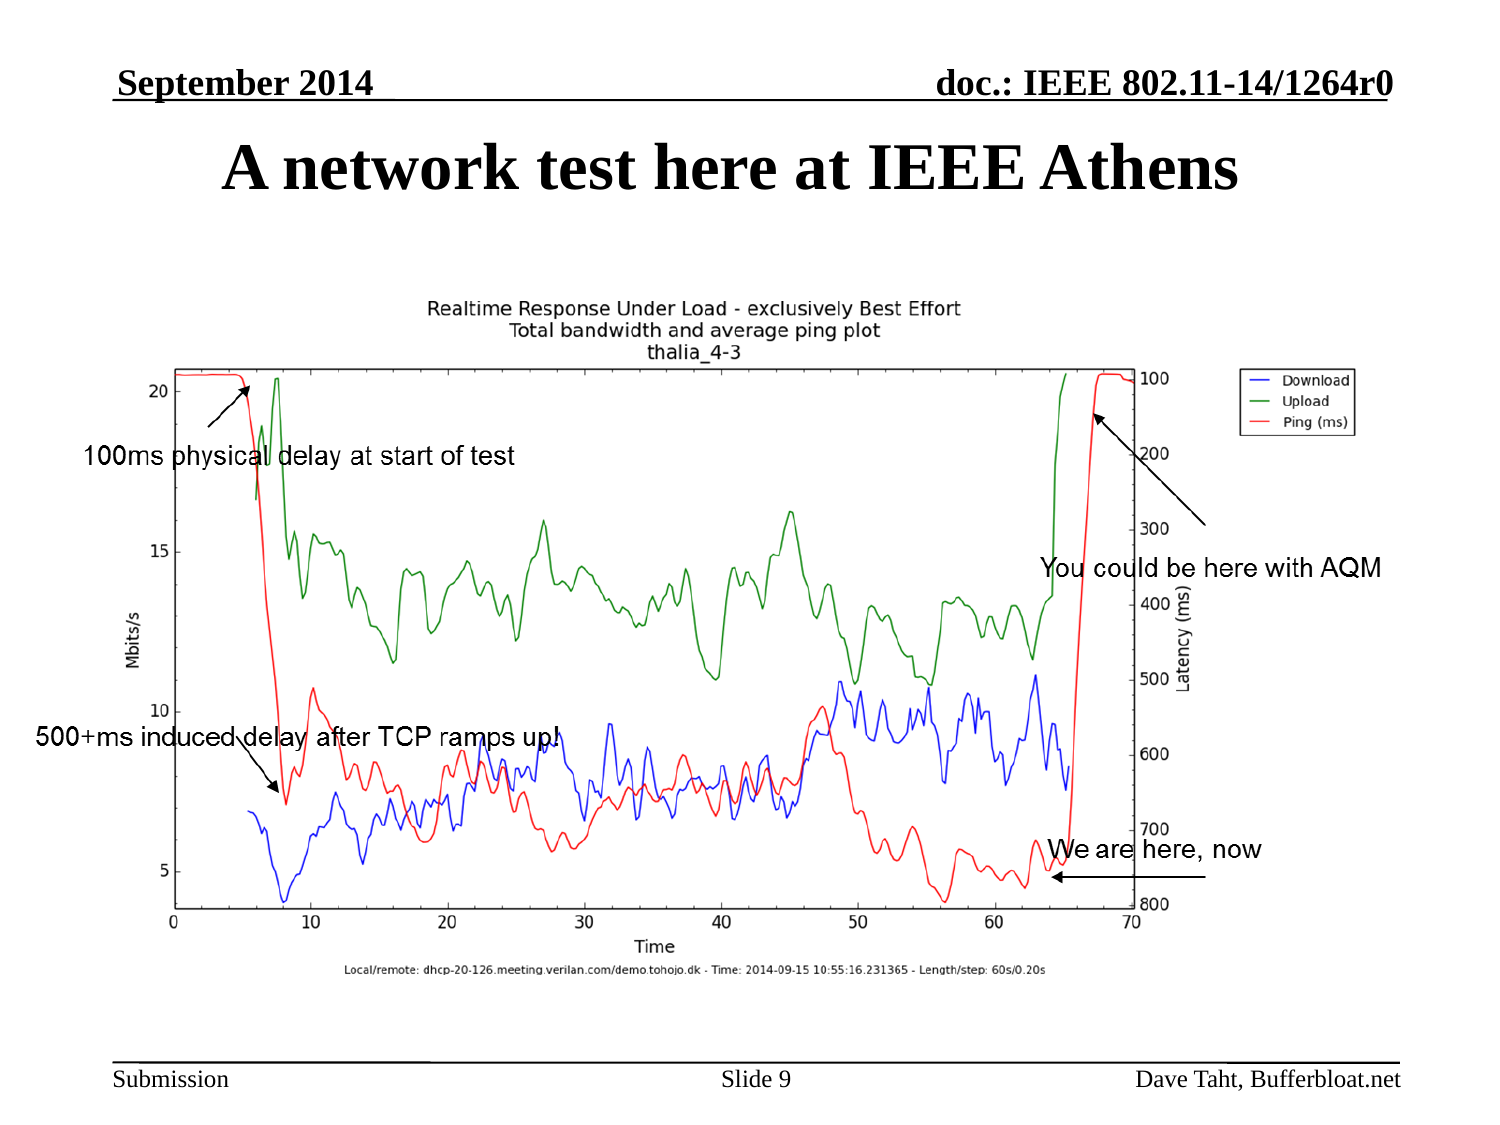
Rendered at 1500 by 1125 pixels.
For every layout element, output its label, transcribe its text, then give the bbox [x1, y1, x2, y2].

slide_number Slide 9 [712, 1061, 800, 1123]
title A network test here at IEEE Athens [112, 111, 1351, 213]
footer Dave Taht, Bufferbloat.net [1007, 1061, 1402, 1093]
picture [0, 301, 1500, 976]
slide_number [116, 58, 507, 104]
